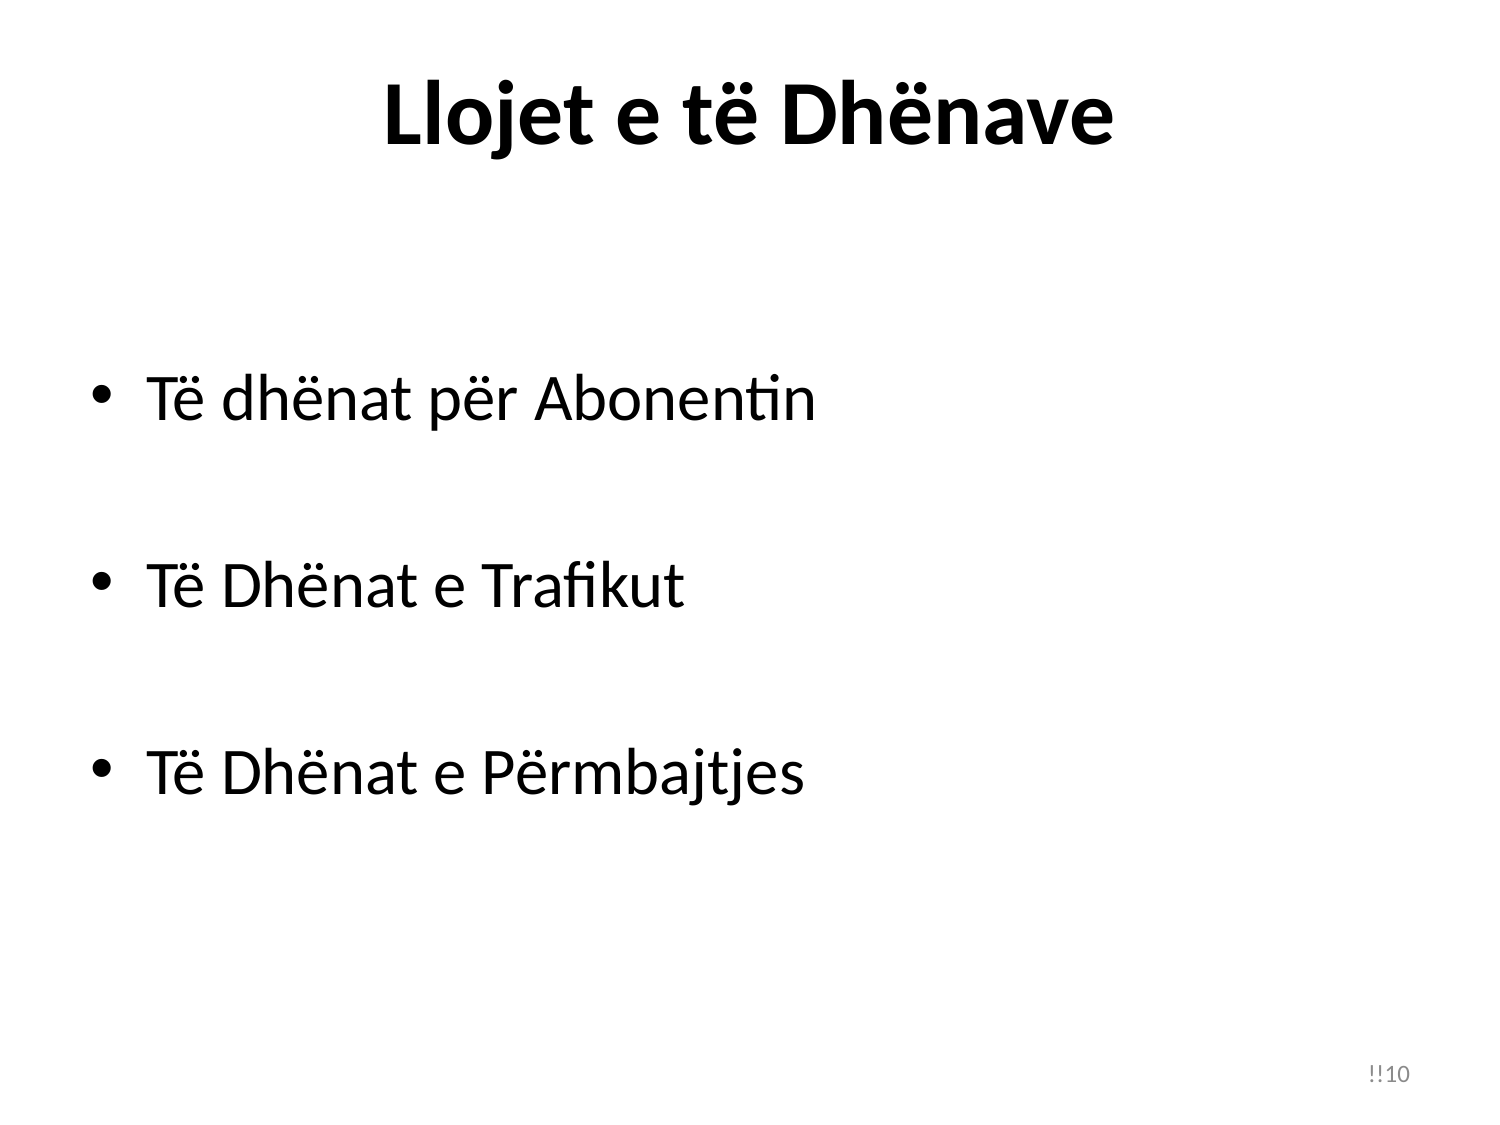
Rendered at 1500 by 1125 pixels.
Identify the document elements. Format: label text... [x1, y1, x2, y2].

title Llojet e të Dhënave [75, 45, 1425, 233]
list Të dhënat për Abonentin Të Dhënat e Trafikut Të Dhënat e Përmbajtjes [75, 252, 1425, 954]
slide_number !!10 [1074, 1042, 1425, 1103]
